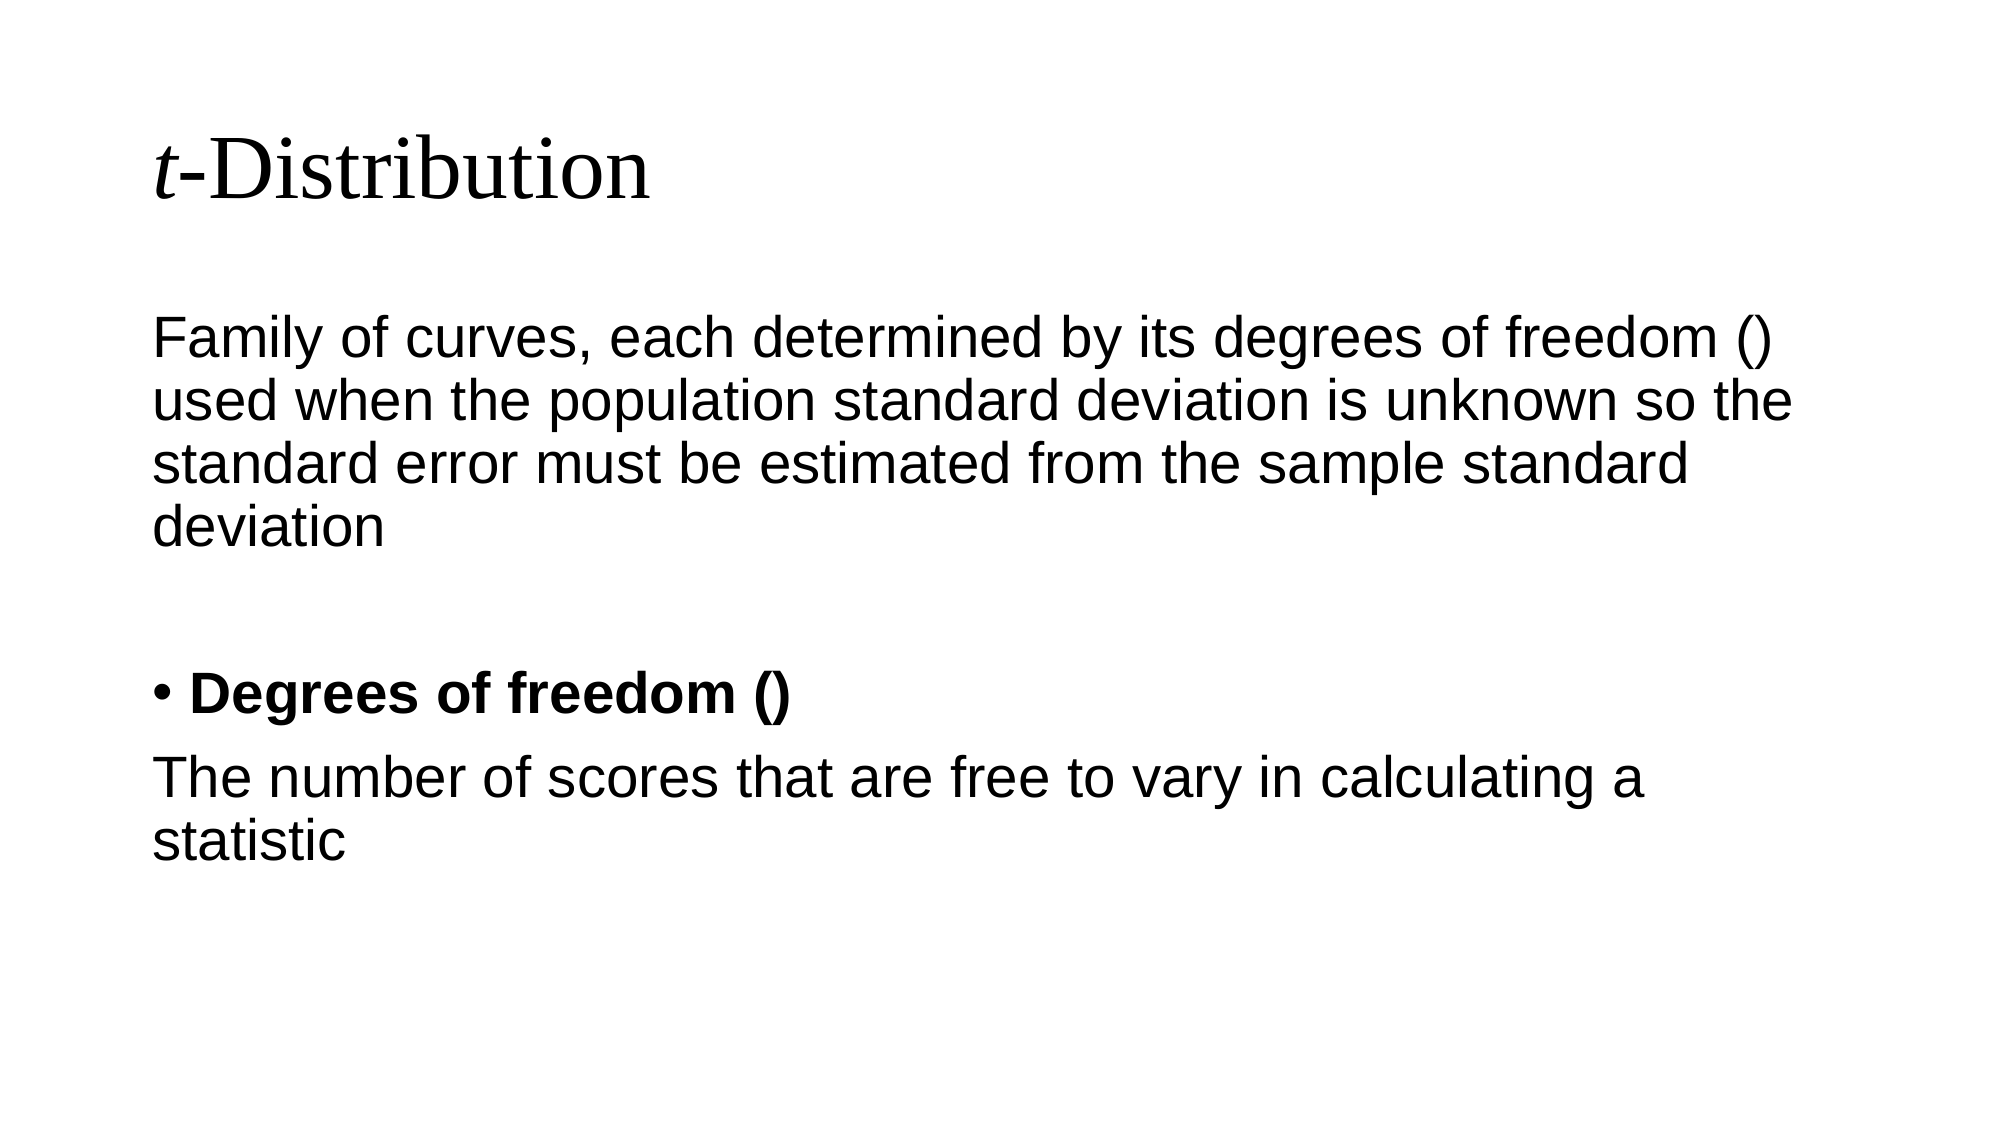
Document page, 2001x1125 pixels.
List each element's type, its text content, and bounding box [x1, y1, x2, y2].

title t-Distribution [137, 59, 1863, 278]
